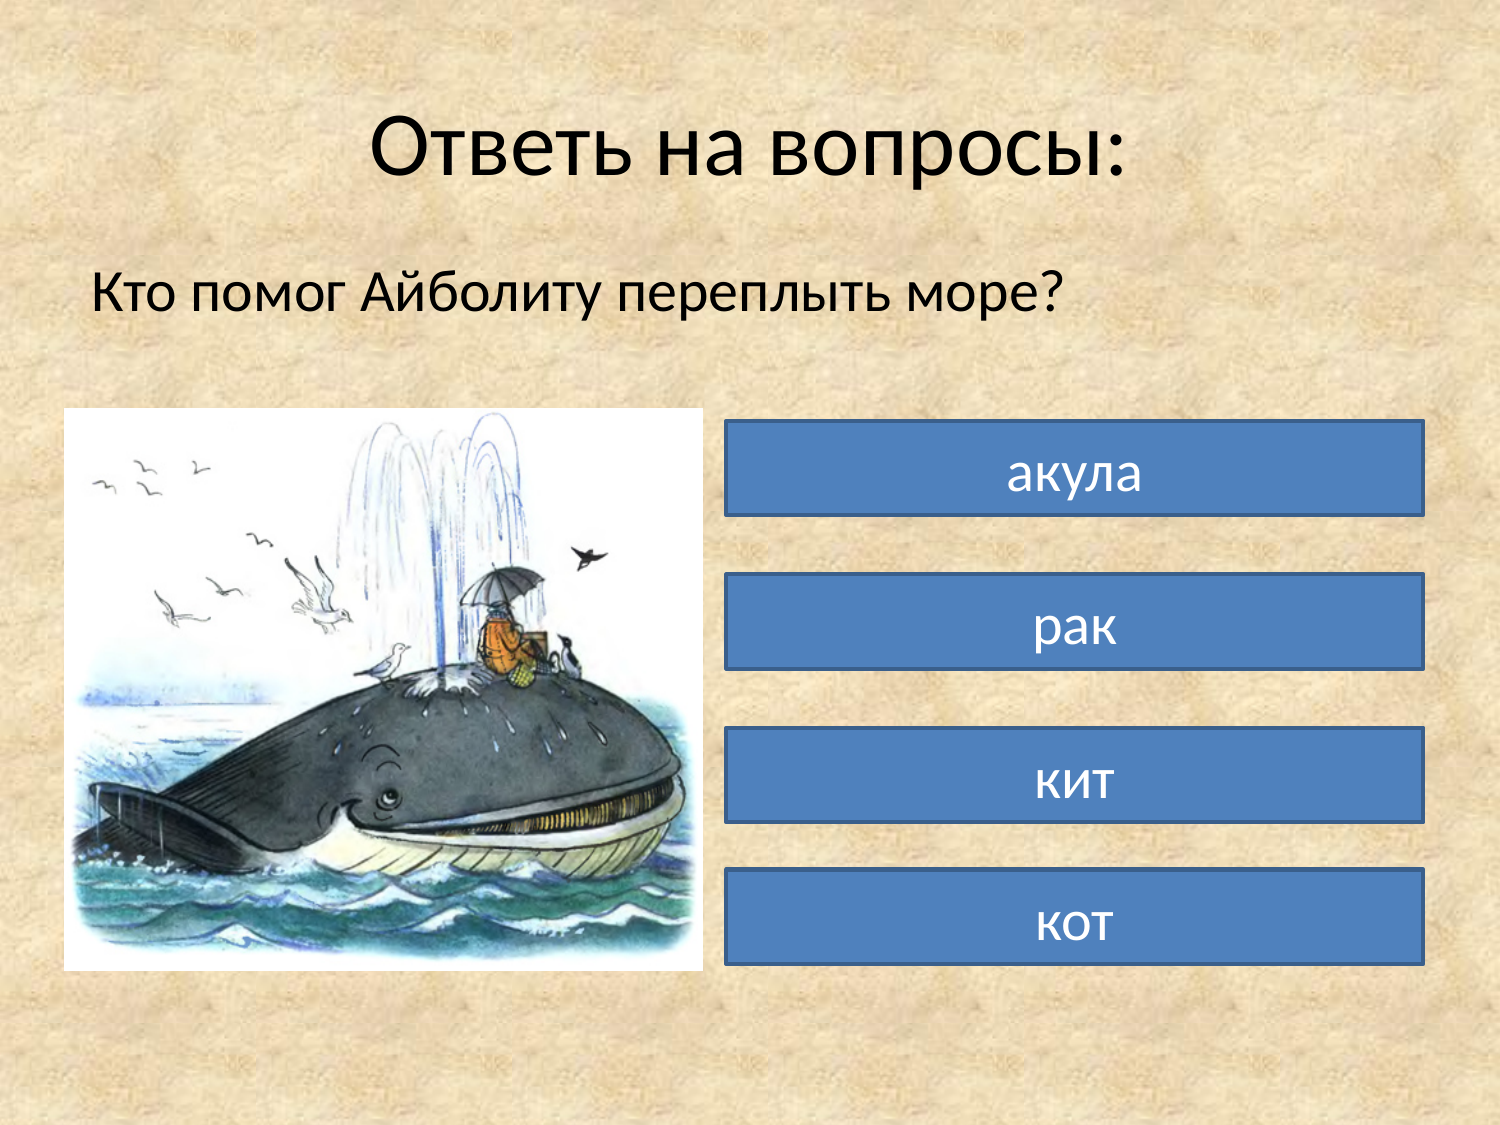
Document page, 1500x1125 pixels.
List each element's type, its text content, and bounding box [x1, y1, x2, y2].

text_box кит [724, 726, 1425, 824]
picture [0, 0, 1500, 1125]
list Кто помог Айболиту переплыть море? [76, 243, 1427, 331]
text_box кот [724, 867, 1425, 966]
title Ответь на вопросы: [75, 45, 1425, 233]
text_box акула [724, 419, 1425, 517]
text_box рак [724, 572, 1425, 671]
